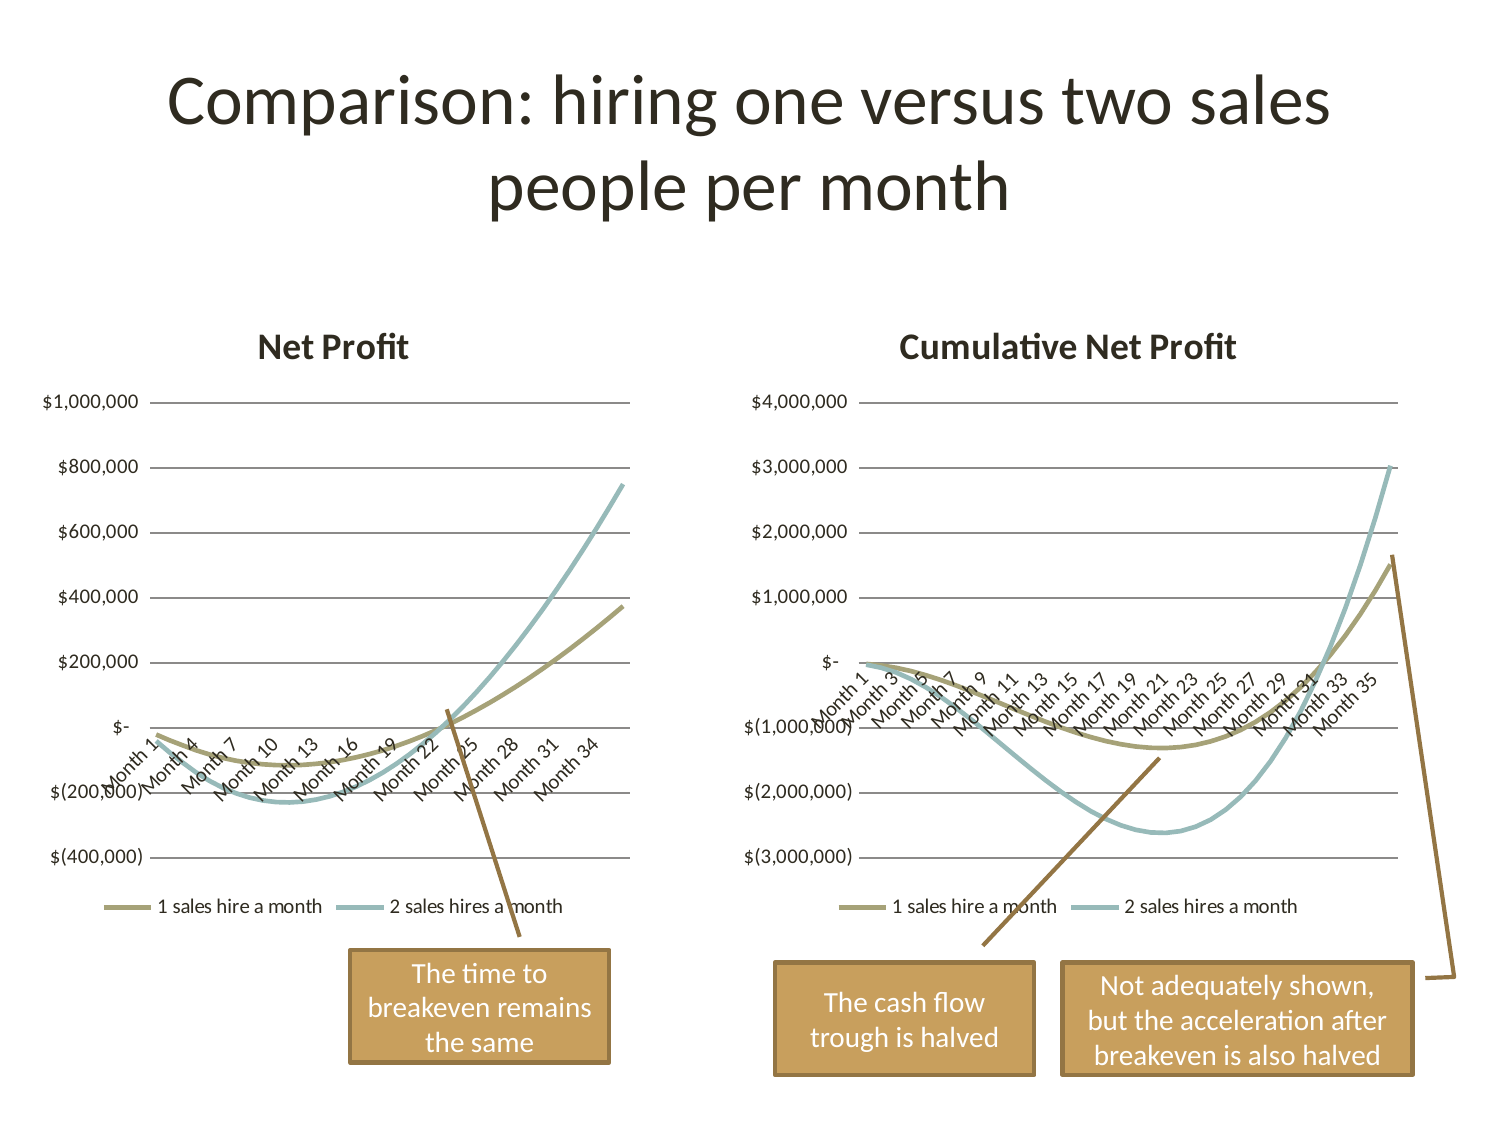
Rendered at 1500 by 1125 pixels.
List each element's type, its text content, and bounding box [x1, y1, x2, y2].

text_box The time to breakeven remains the same [348, 948, 611, 1065]
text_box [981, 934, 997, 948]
chart [724, 299, 1412, 925]
text_box Not adequately shown, but the acceleration after breakeven is also halved [1416, 703, 1457, 981]
text_box Not adequately shown, but the acceleration after breakeven is also halved [1060, 960, 1415, 1077]
text_box The cash flow trough is halved [773, 960, 1036, 1077]
title Comparison: hiring one versus two sales people per month [75, 45, 1425, 233]
chart [24, 299, 643, 925]
